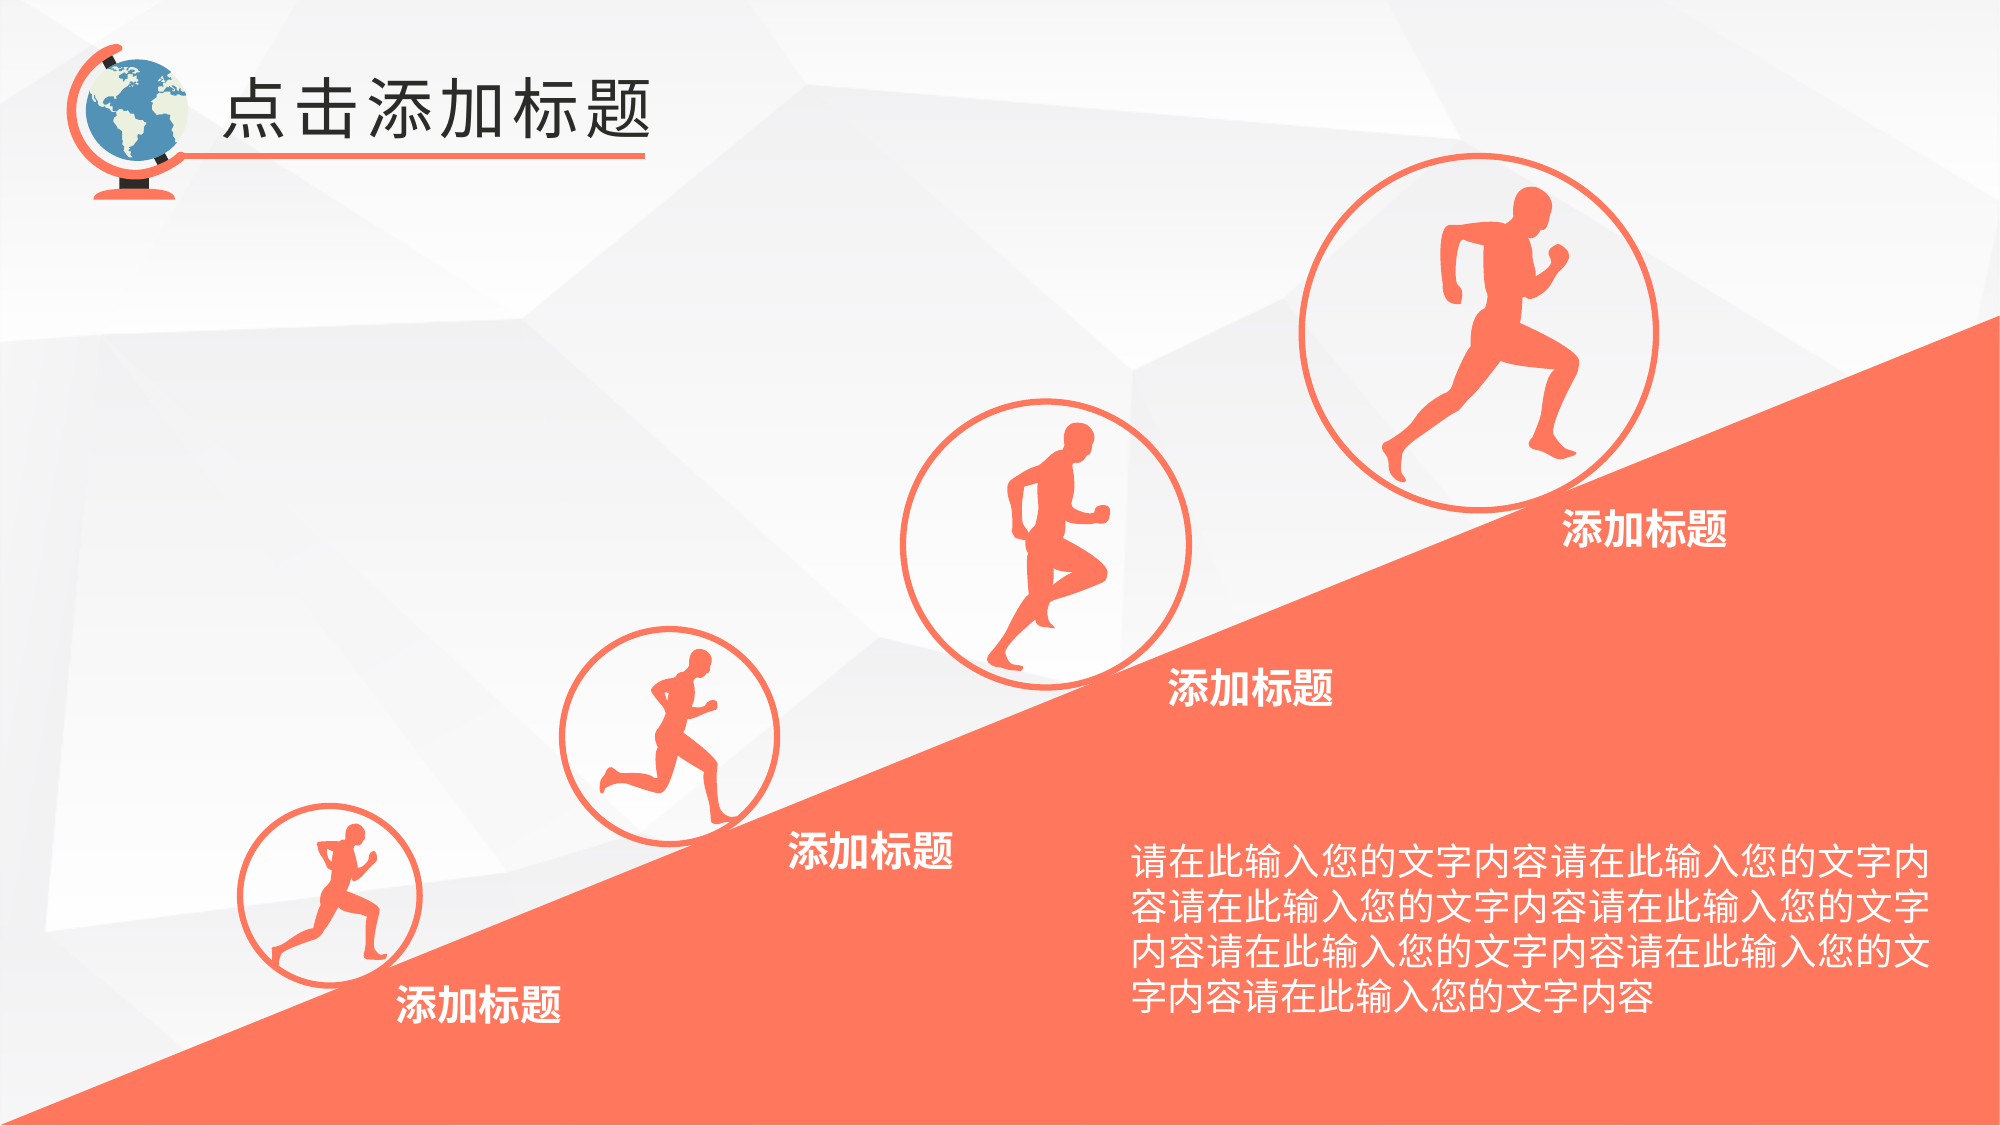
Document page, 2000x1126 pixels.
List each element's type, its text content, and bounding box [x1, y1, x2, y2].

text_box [66, 42, 703, 200]
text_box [902, 401, 1190, 688]
picture [0, 0, 2000, 1122]
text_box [1301, 155, 1657, 511]
text_box 添加标题 [1115, 628, 1387, 719]
text_box 添加标题 [343, 946, 615, 1037]
text_box 添加标题 [1509, 470, 1781, 560]
text_box [0, 313, 2000, 1126]
text_box 添加标题 [735, 792, 1007, 883]
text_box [239, 805, 420, 986]
text_box 请在此输入您的文字内容请在此输入您的文字内容请在此输入您的文字内容请在此输入您的文字内容请在此输入您的文字内容请在此输入您的文字内容请在此输入您的文字内容 [1115, 830, 1947, 1026]
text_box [561, 628, 778, 845]
